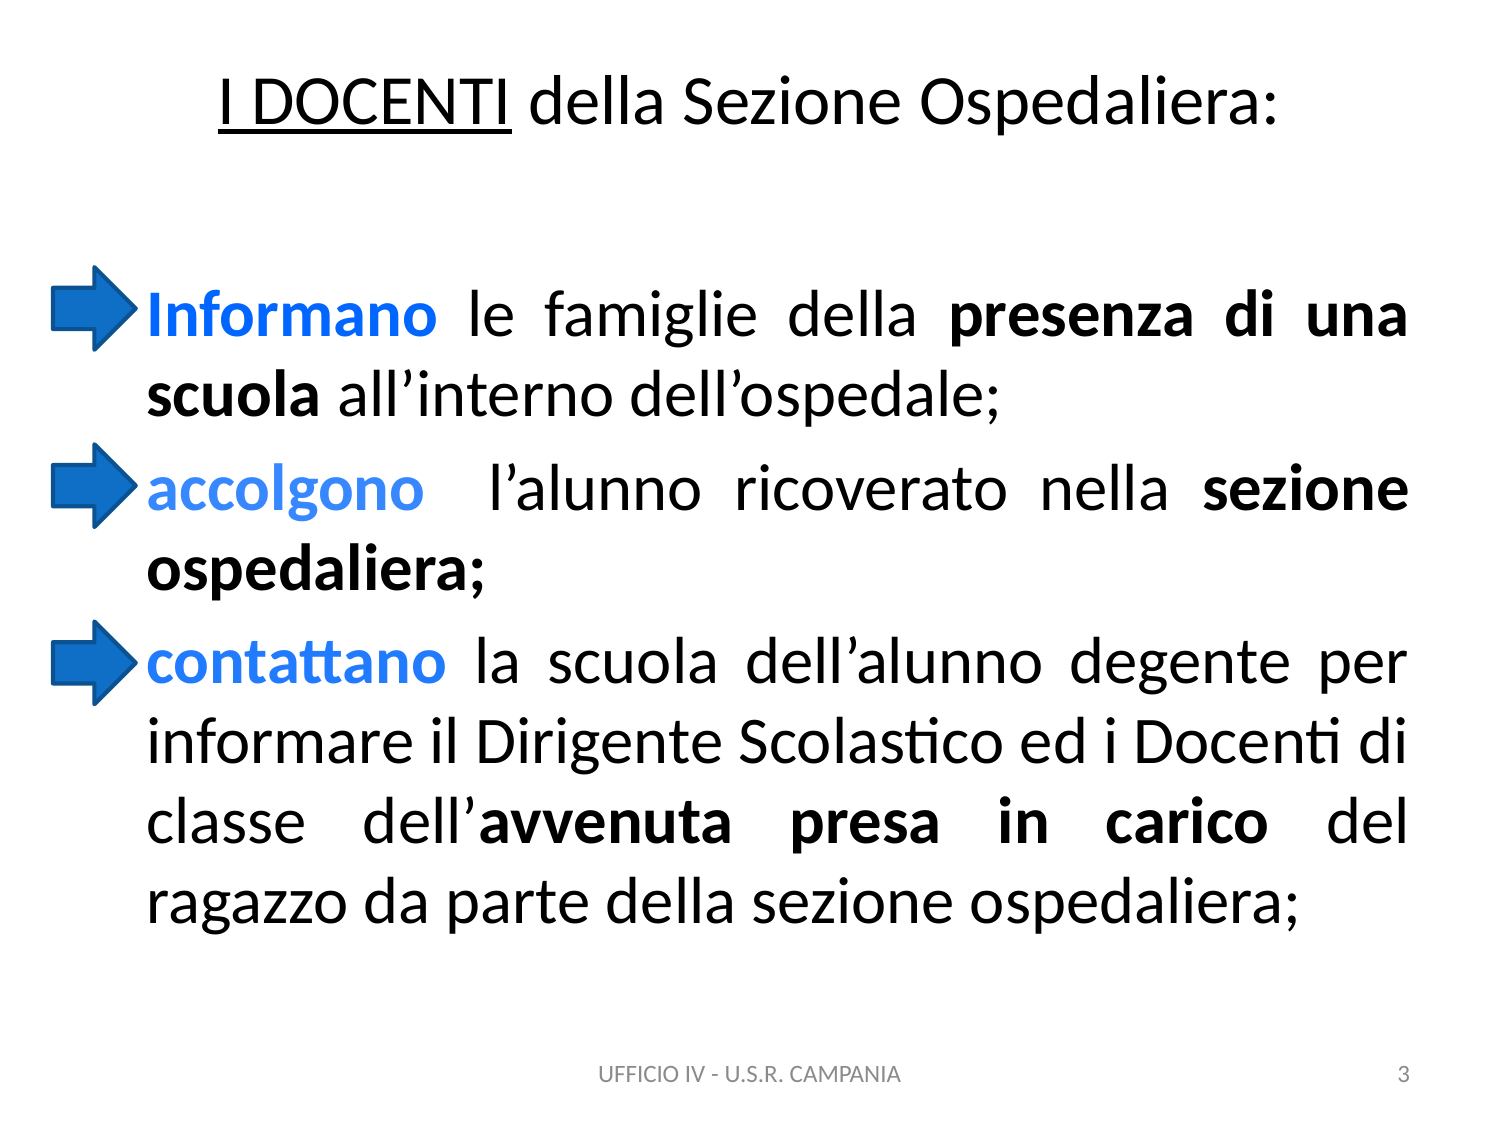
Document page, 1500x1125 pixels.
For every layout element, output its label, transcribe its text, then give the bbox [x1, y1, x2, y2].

text_box [50, 442, 138, 529]
text_box [50, 265, 138, 352]
list Informano le famiglie della presenza di una scuola all’interno dell’ospedale; accolgono l’alunno ricoverato nella sezione ospedaliera; contattano la scuola dell’alunno degente per informare il Dirigente Scolastico ed i Docenti di classe dell’avvenuta presa in carico del ragazzo da parte della sezione ospedaliera; [75, 262, 1425, 1005]
footer UFFICIO IV - U.S.R. CAMPANIA [512, 1042, 988, 1103]
slide_number 3 [1074, 1042, 1425, 1103]
title I DOCENTI della Sezione Ospedaliera: [75, 45, 1425, 233]
text_box [50, 619, 138, 707]
